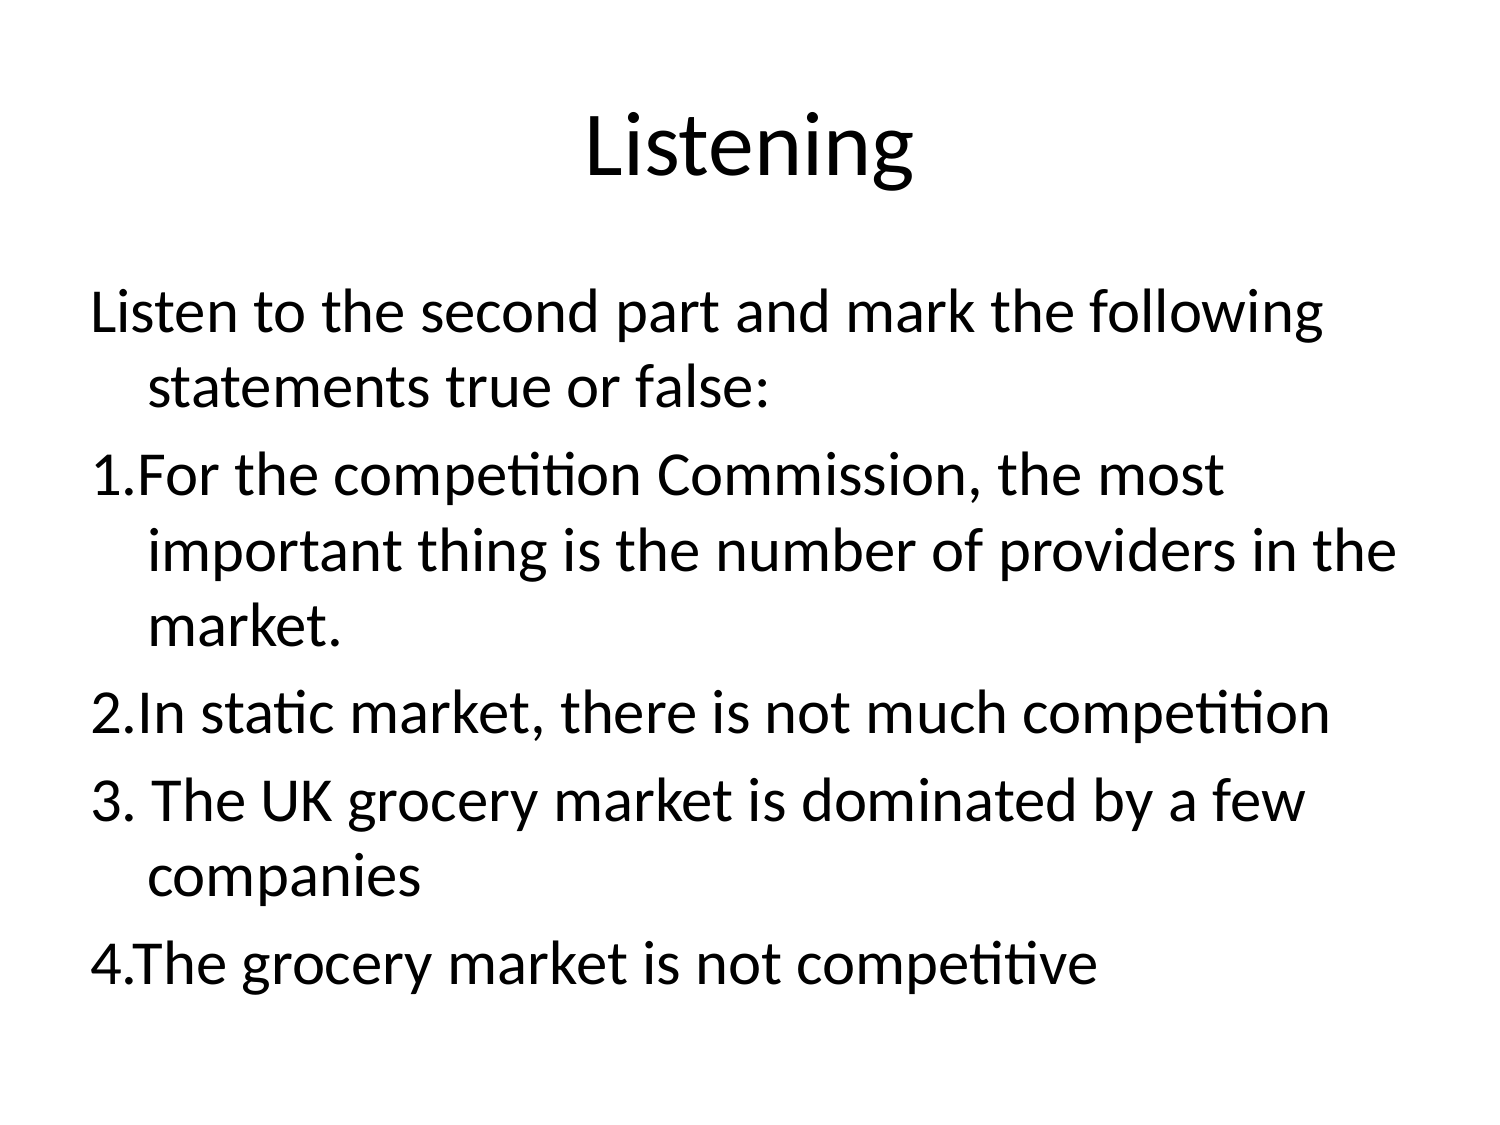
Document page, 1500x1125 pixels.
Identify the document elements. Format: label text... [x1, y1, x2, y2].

list Listen to the second part and mark the following statements true or false: 1.For the competition Commission, the most important thing is the number of providers in the market. 2.In static market, there is not much competition 3. The UK grocery market is dominated by a few companies 4.The grocery market is not competitive [75, 262, 1425, 1005]
title Listening [75, 45, 1425, 233]
